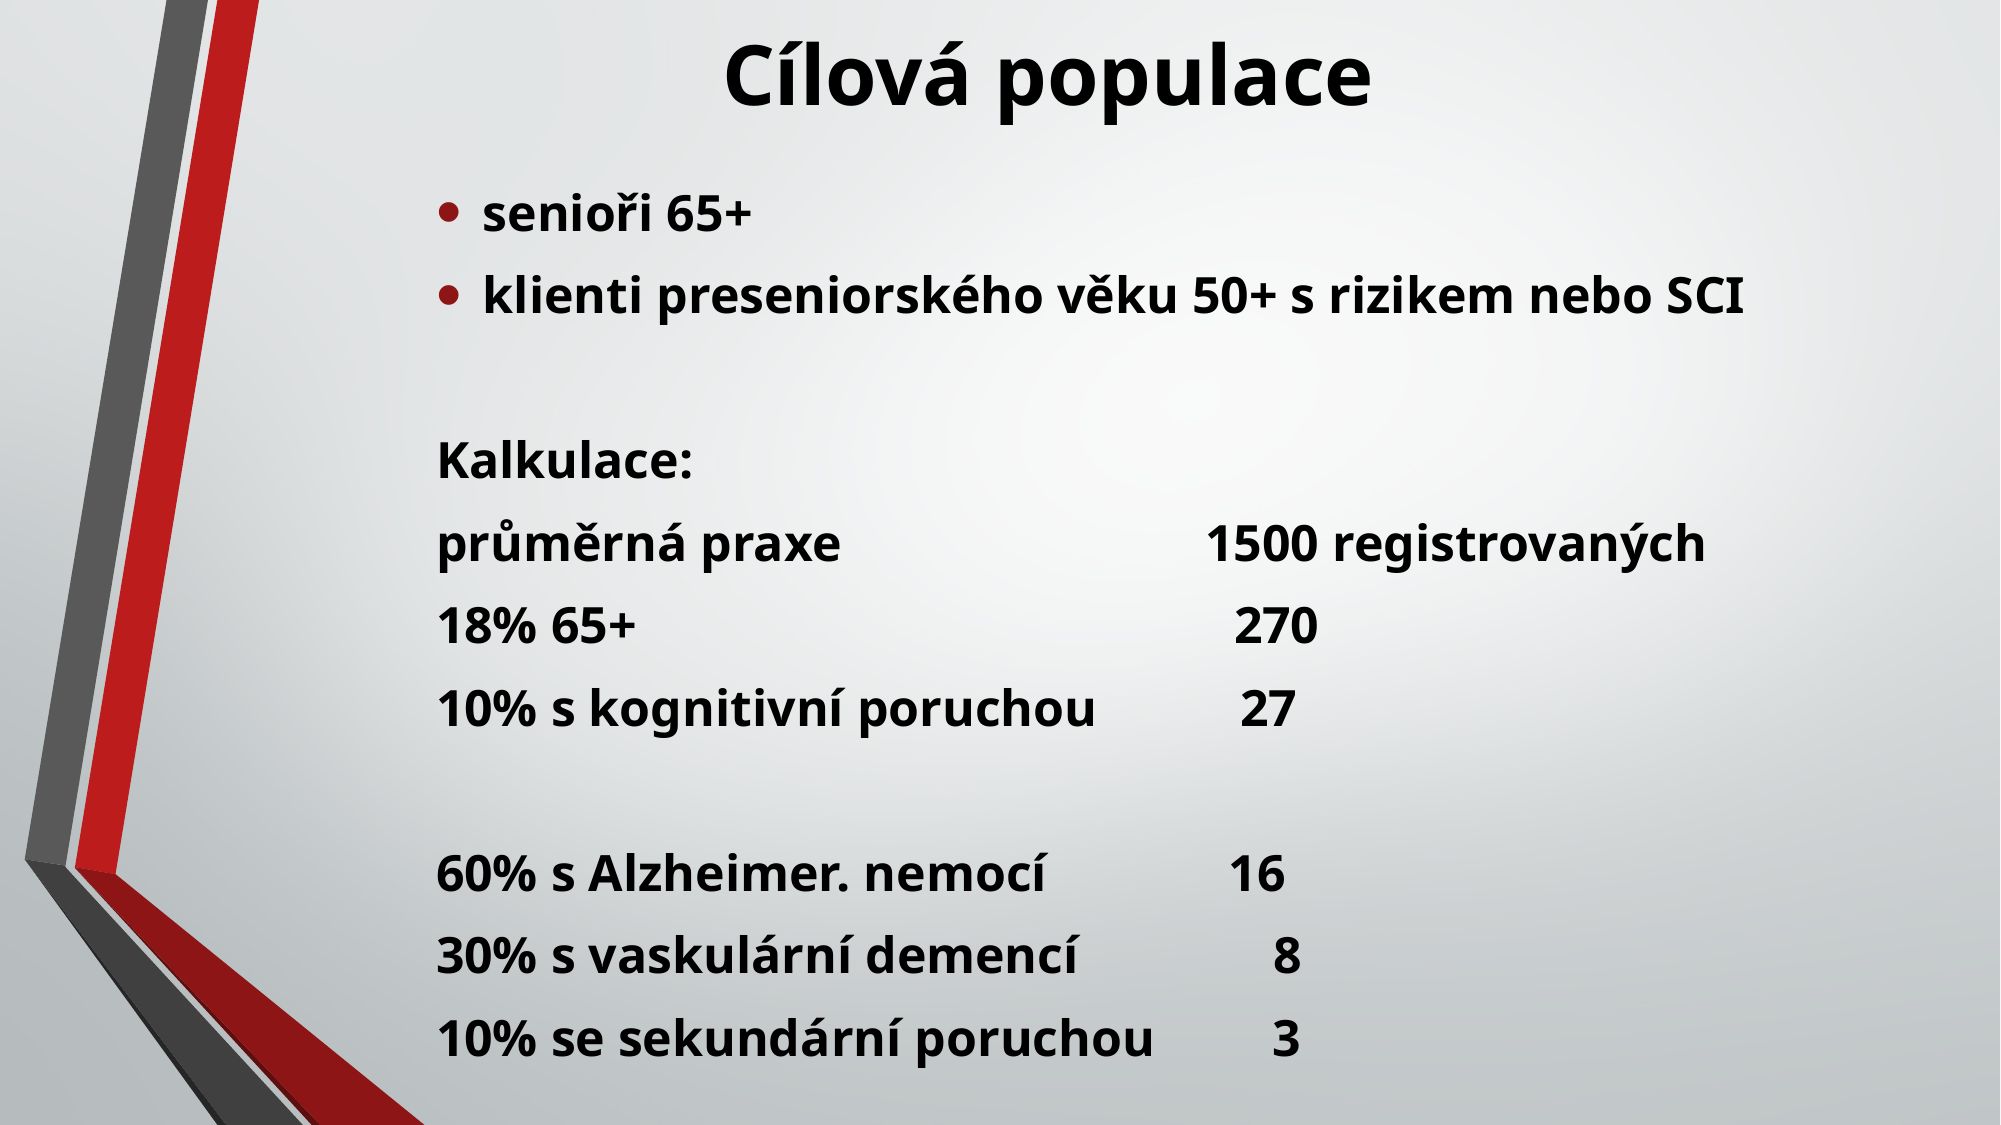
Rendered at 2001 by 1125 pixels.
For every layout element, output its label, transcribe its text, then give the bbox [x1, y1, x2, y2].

list senioři 65+ klienti preseniorského věku 50+ s rizikem nebo SCI Kalkulace: průměrná praxe 1500 registrovaných 18% 65+ 270 10% s kognitivní poruchou 27 60% s Alzheimer. nemocí 16 30% s vaskulární demencí 8 10% se sekundární poruchou 3 [420, 367, 2000, 881]
title Cílová populace [226, 0, 1871, 217]
